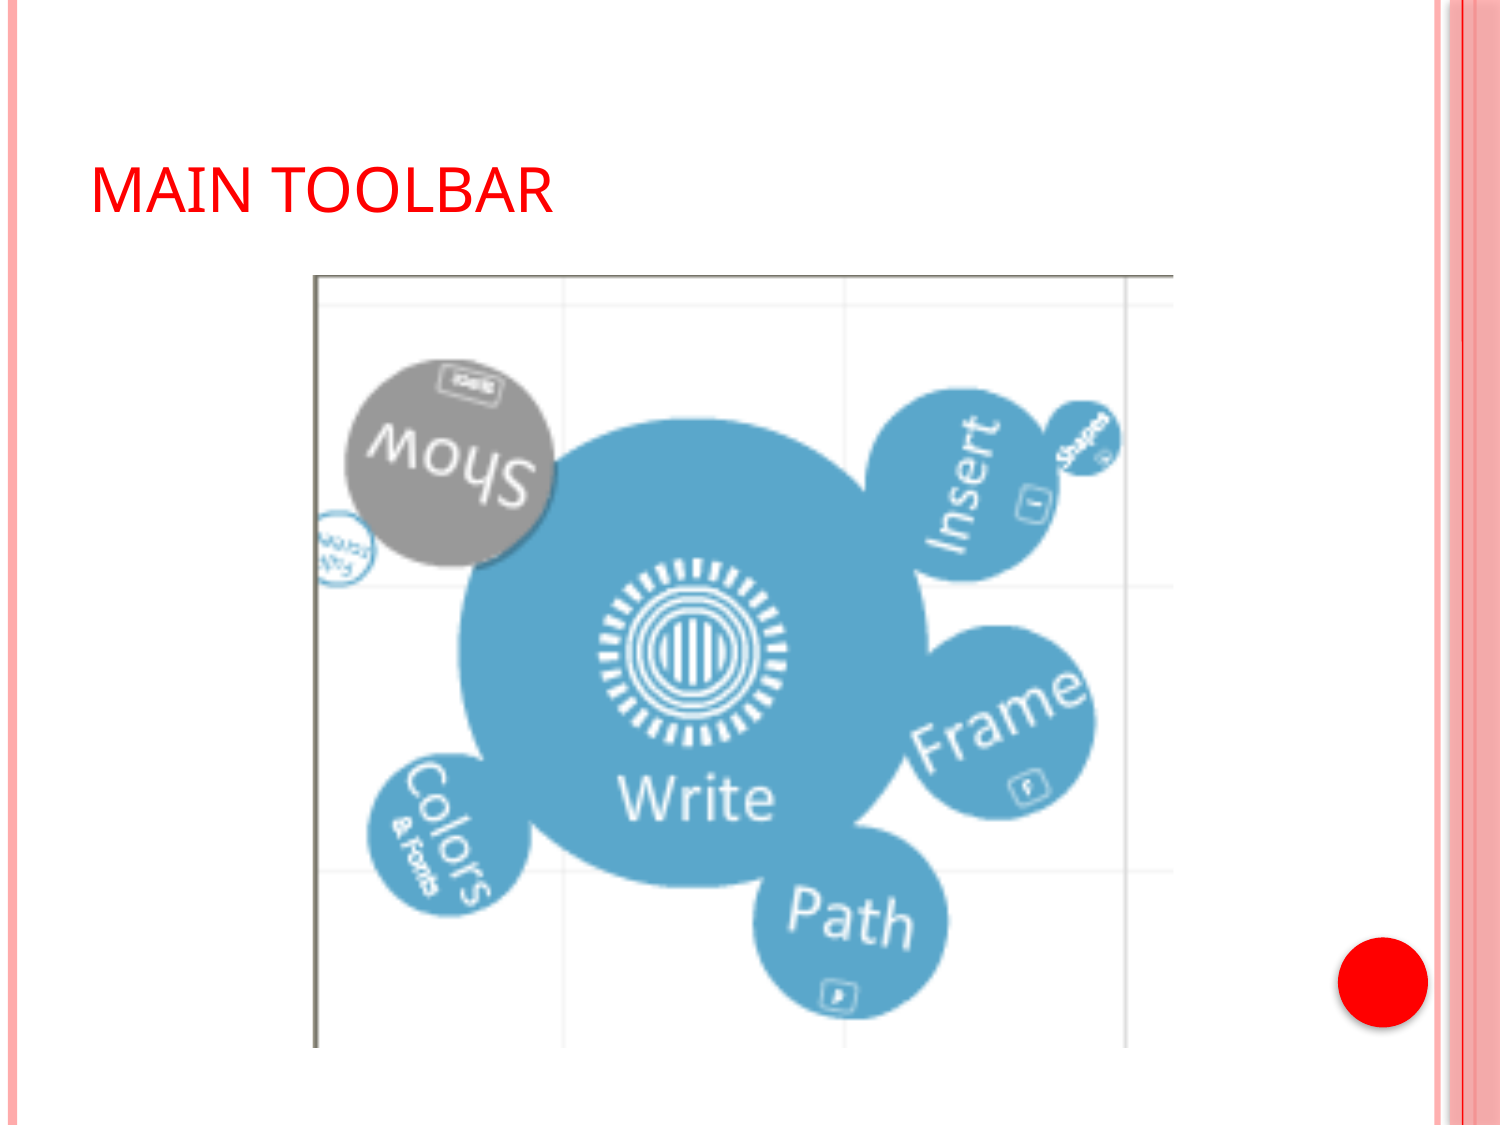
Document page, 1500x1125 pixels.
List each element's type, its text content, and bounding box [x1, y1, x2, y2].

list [311, 274, 1174, 1049]
title Main Toolbar [75, 45, 1300, 233]
